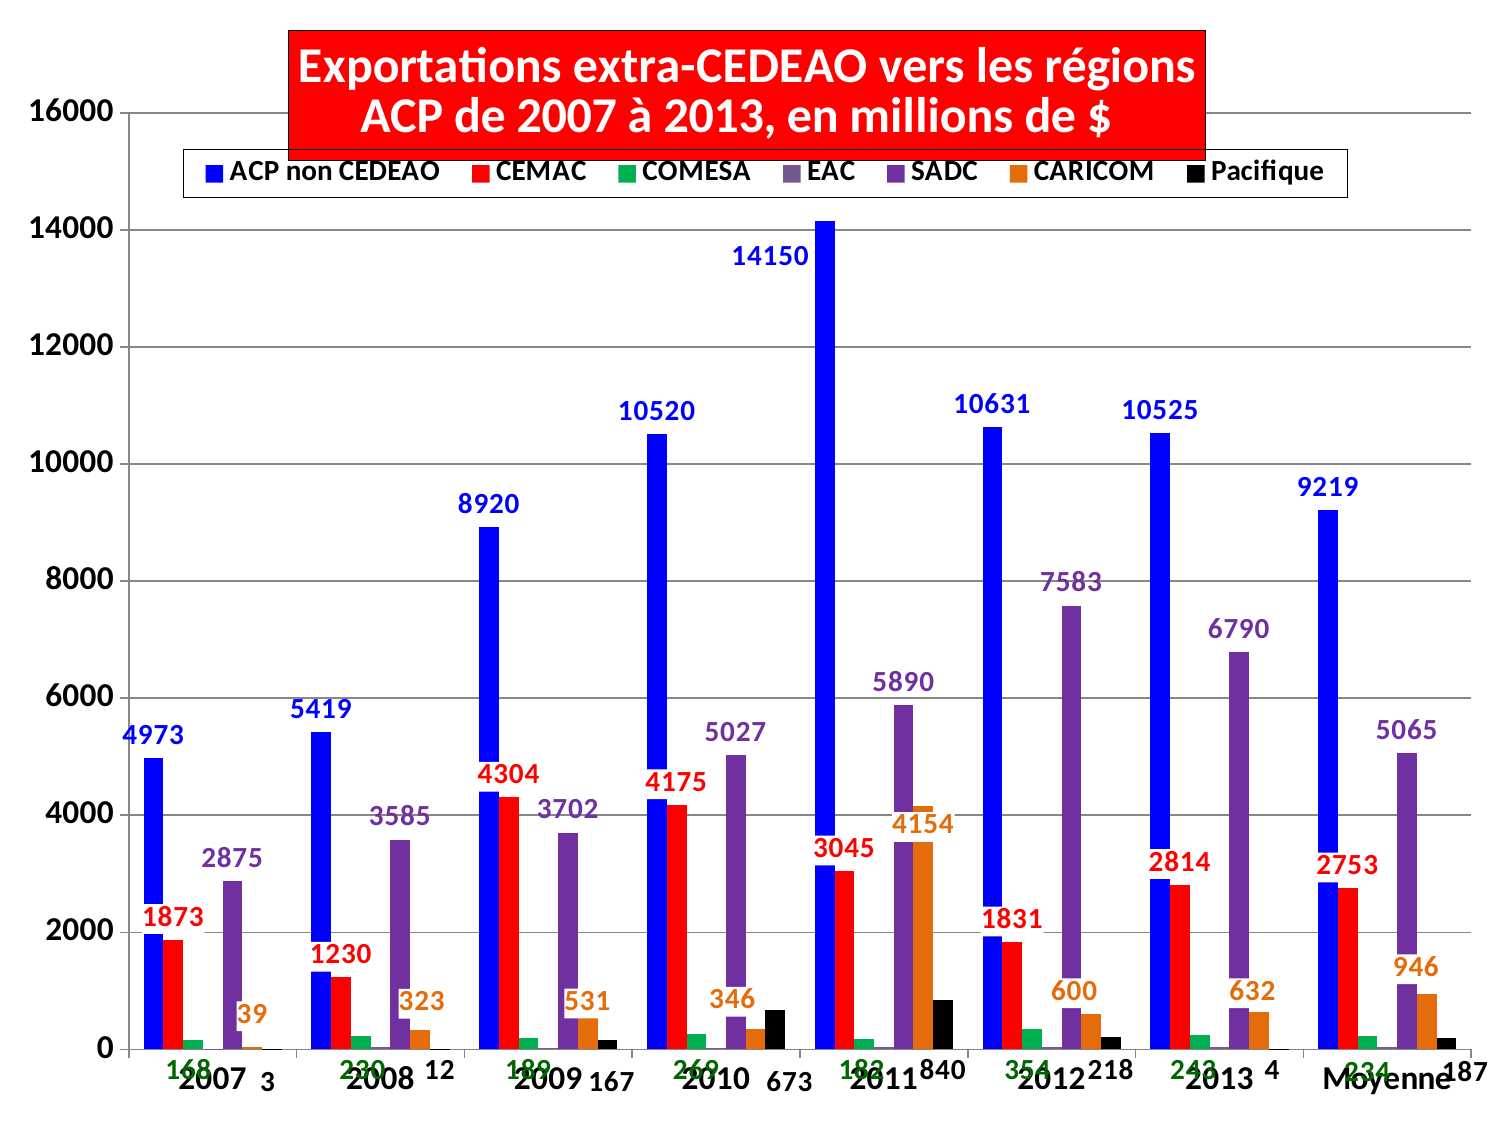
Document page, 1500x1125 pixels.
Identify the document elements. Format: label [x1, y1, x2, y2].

chart [0, 0, 1495, 1125]
